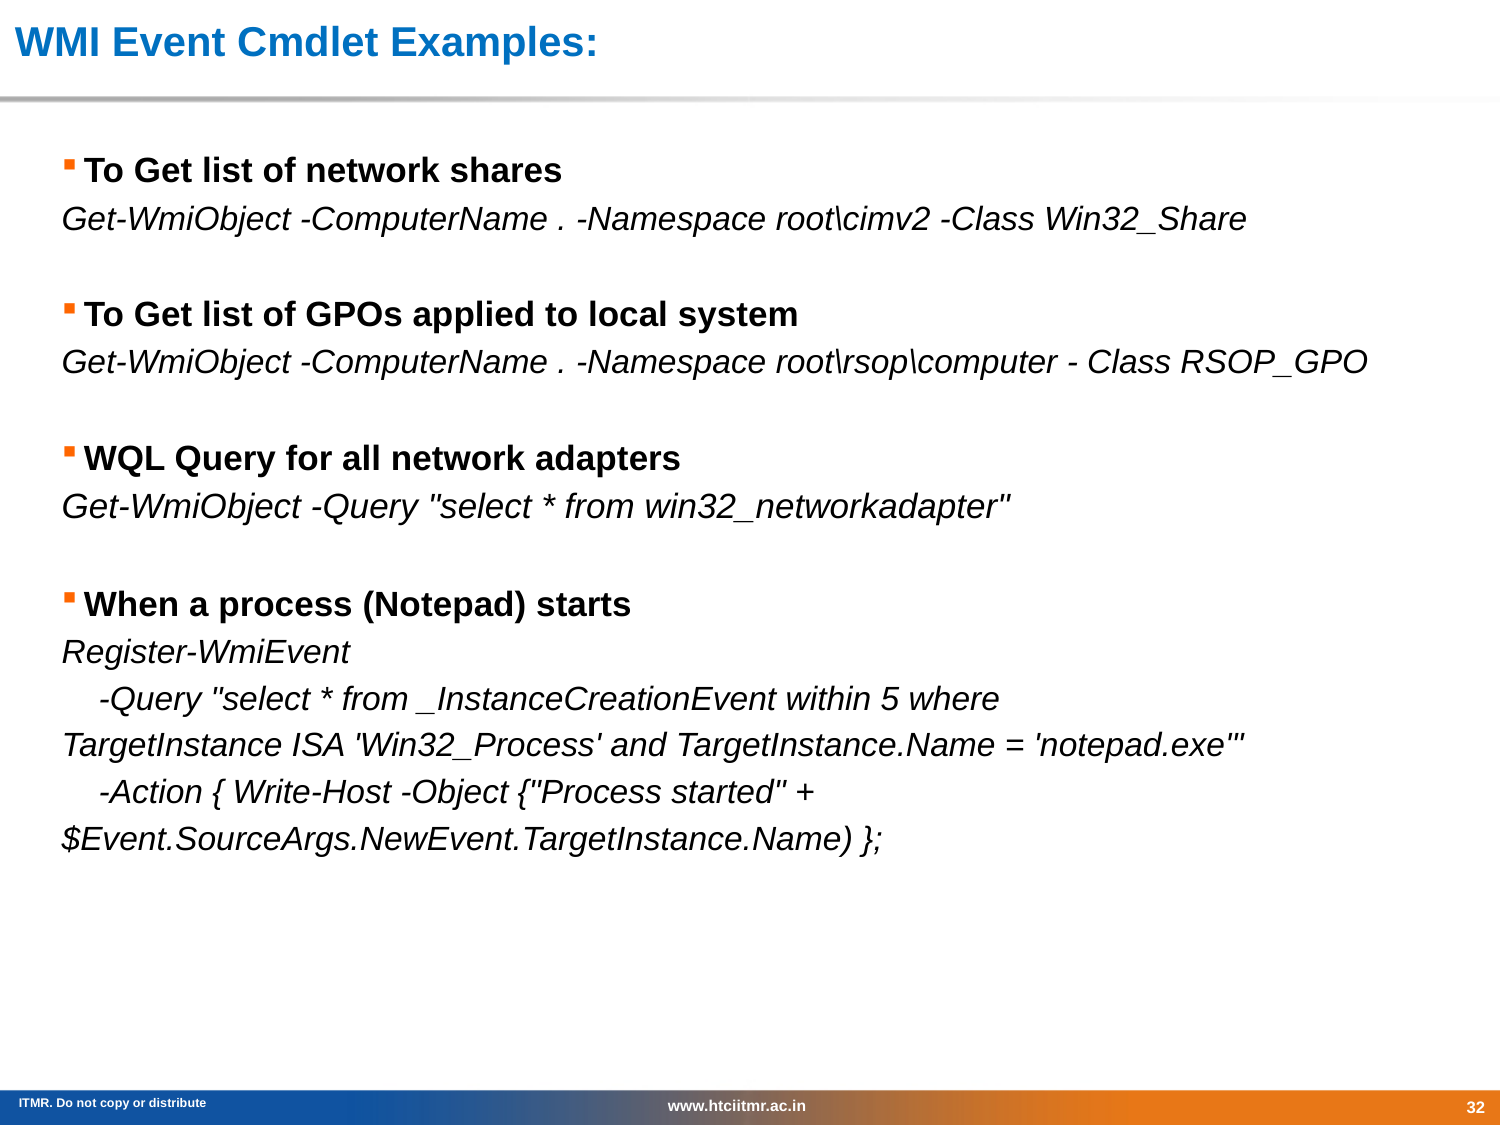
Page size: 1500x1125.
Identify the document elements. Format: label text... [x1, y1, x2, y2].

list To Get list of network shares Get-WmiObject -ComputerName . -Namespace root\cimv2 -Class Win32_Share To Get list of GPOs applied to local system Get-WmiObject -ComputerName . -Namespace root\rsop\computer - Class RSOP_GPO WQL Query for all network adapters Get-WmiObject -Query "select * from win32_networkadapter" When a process (Notepad) starts Register-WmiEvent -Query "select * from _InstanceCreationEvent within 5 where TargetInstance ISA 'Win32_Process' and TargetInstance.Name = 'notepad.exe'" -Action { Write-Host -Object {"Process started" + $Event.SourceArgs.NewEvent.TargetInstance.Name) }; [46, 140, 1397, 883]
picture [0, 0, 1500, 1125]
title WMI Event Cmdlet Examples: [0, 7, 1350, 95]
